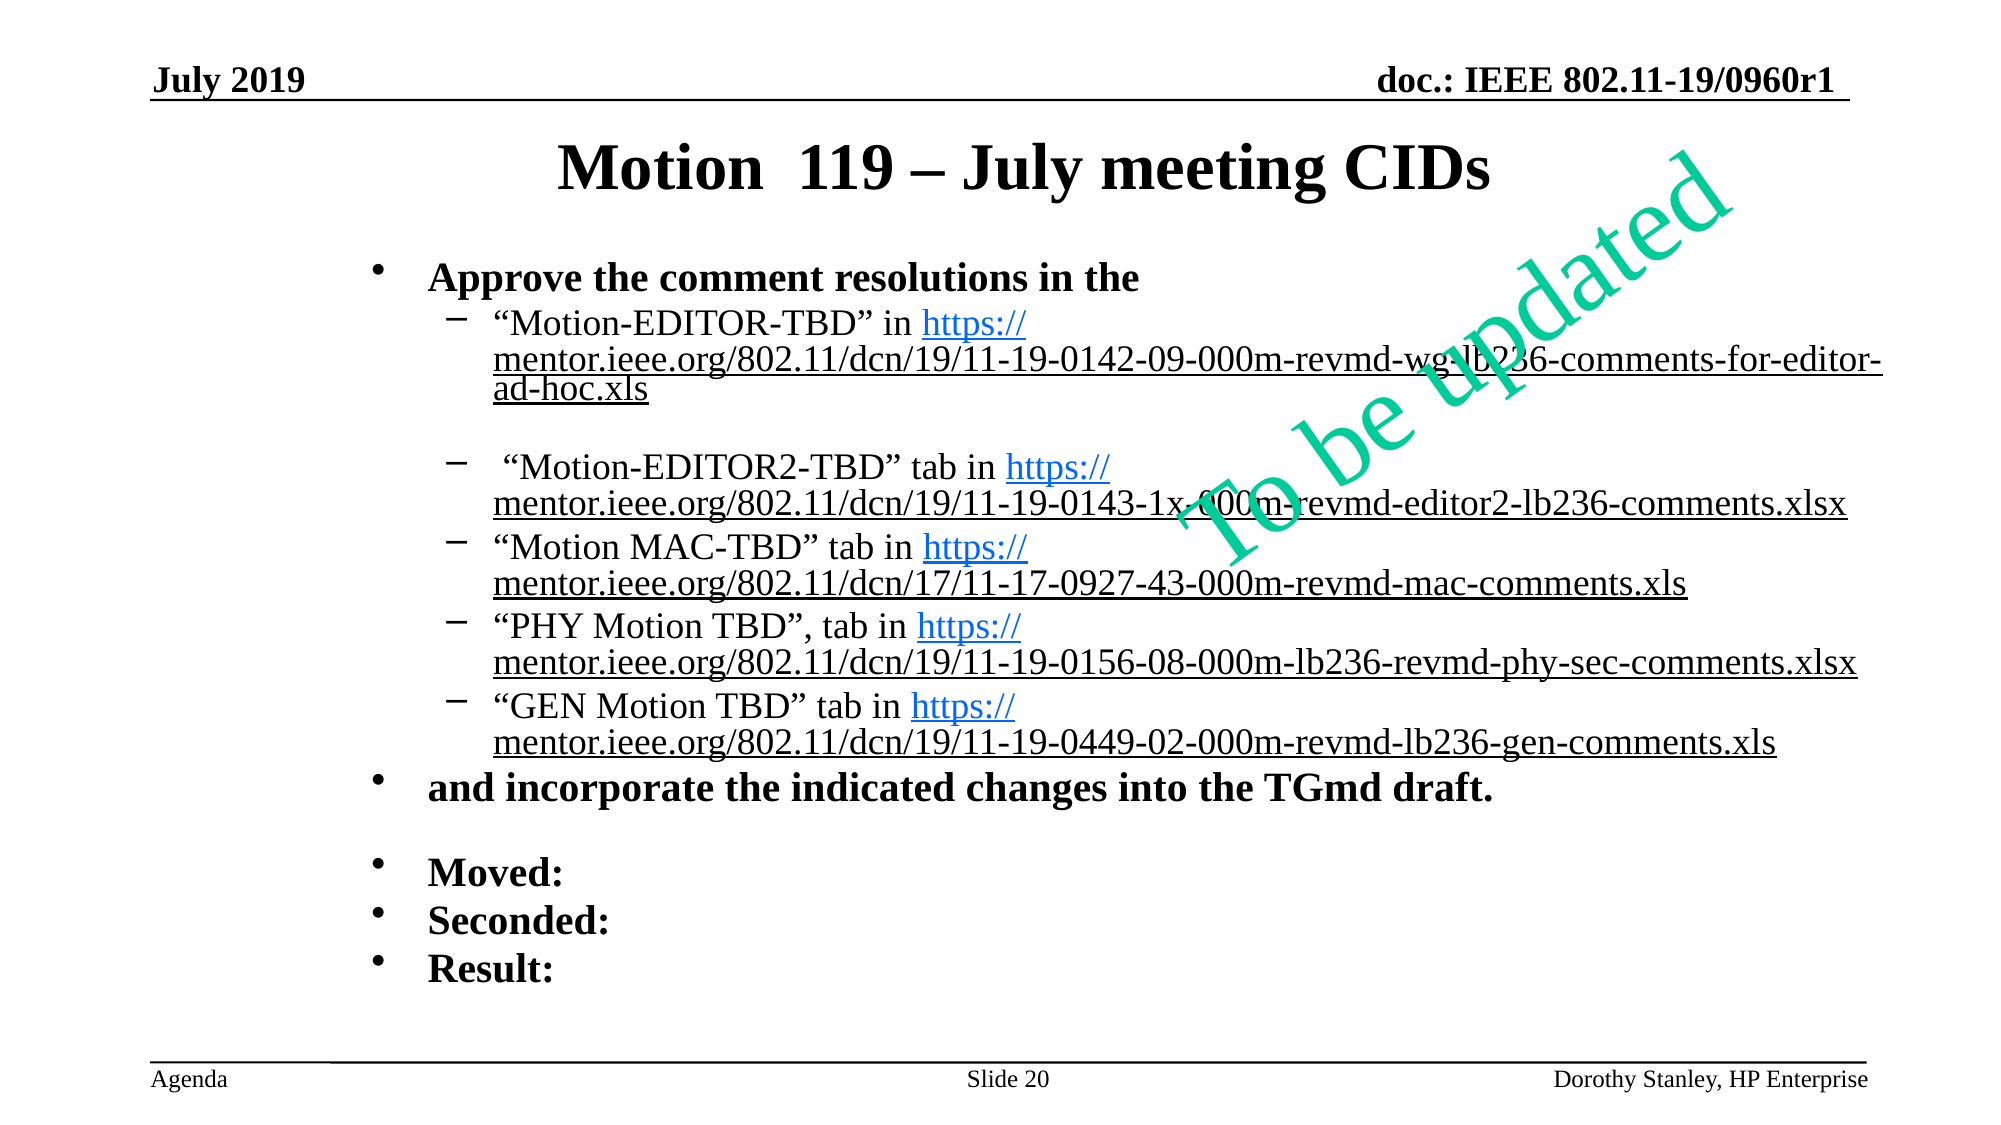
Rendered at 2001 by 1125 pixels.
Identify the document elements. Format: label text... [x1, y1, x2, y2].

slide_number Slide 20 [966, 1062, 1051, 1093]
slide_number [152, 54, 567, 100]
footer Dorothy Stanley, HP Enterprise [1549, 1062, 1869, 1093]
list Approve the comment resolutions in the “Motion-EDITOR-TBD” in https://mentor.ieee.org/802.11/dcn/19/11-19-0142-09-000m-revmd-wg-lb236-comments-for-editor-ad-hoc.xls “Motion-EDITOR2-TBD” tab in https://mentor.ieee.org/802.11/dcn/19/11-19-0143-1x-000m-revmd-editor2-lb236-comments.xlsx “Motion MAC-TBD” tab in https://mentor.ieee.org/802.11/dcn/17/11-17-0927-43-000m-revmd-mac-comments.xls “PHY Motion TBD”, tab in https://mentor.ieee.org/802.11/dcn/19/11-19-0156-08-000m-lb236-revmd-phy-sec-comments.xlsx “GEN Motion TBD” tab in https://mentor.ieee.org/802.11/dcn/19/11-19-0449-02-000m-revmd-lb236-gen-comments.xls and incorporate the indicated changes into the TGmd draft. Moved: Seconded: Result: [356, 251, 1911, 1002]
text_box To be updated [1136, 101, 1766, 611]
title Motion 119 – July meeting CIDs [200, 75, 1850, 250]
